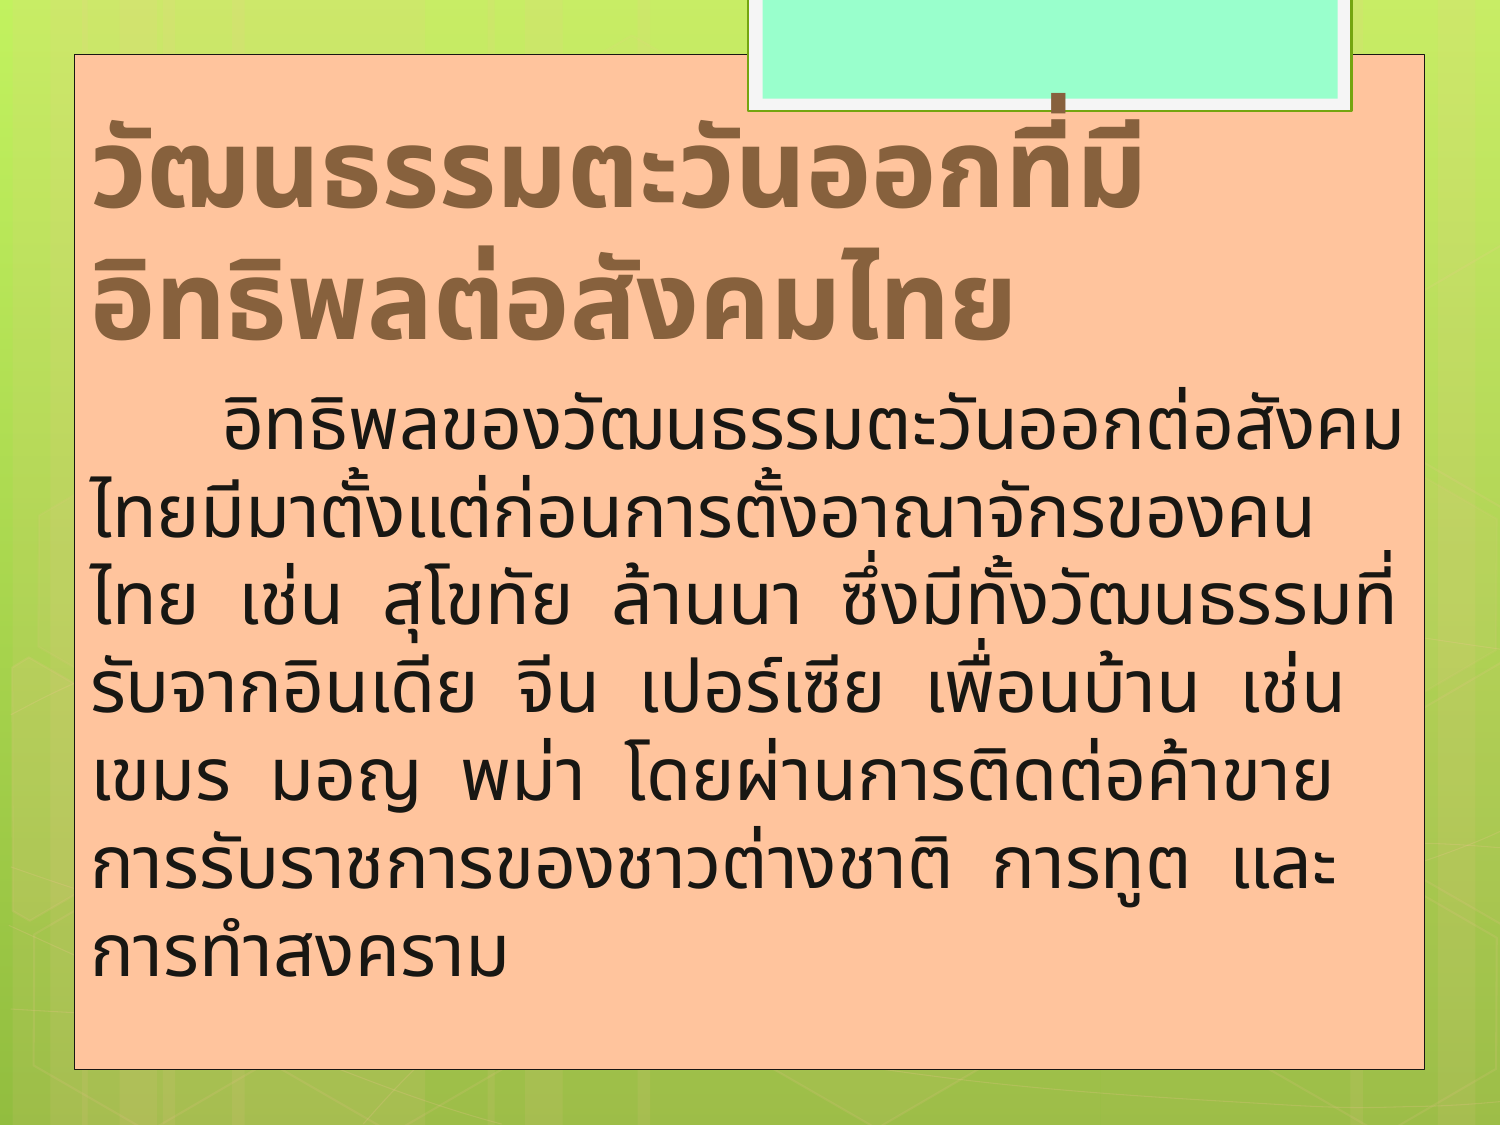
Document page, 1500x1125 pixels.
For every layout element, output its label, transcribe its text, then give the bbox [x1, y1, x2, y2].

list วัฒนธรรมตะวันออกที่มีอิทธิพลต่อสังคมไทย อิทธิพลของวัฒนธรรมตะวันออกต่อสังคมไทยมีมาตั้งแต่ก่อนการตั้งอาณาจักรของคนไทย เช่น สุโขทัย ล้านนา ซึ่งมีทั้งวัฒนธรรมที่รับจากอินเดีย จีน เปอร์เซีย เพื่อนบ้าน เช่น เขมร มอญ พม่า โดยผ่านการติดต่อค้าขาย การรับราชการของชาวต่างชาติ การทูต และการทำสงคราม [75, 90, 1425, 1005]
